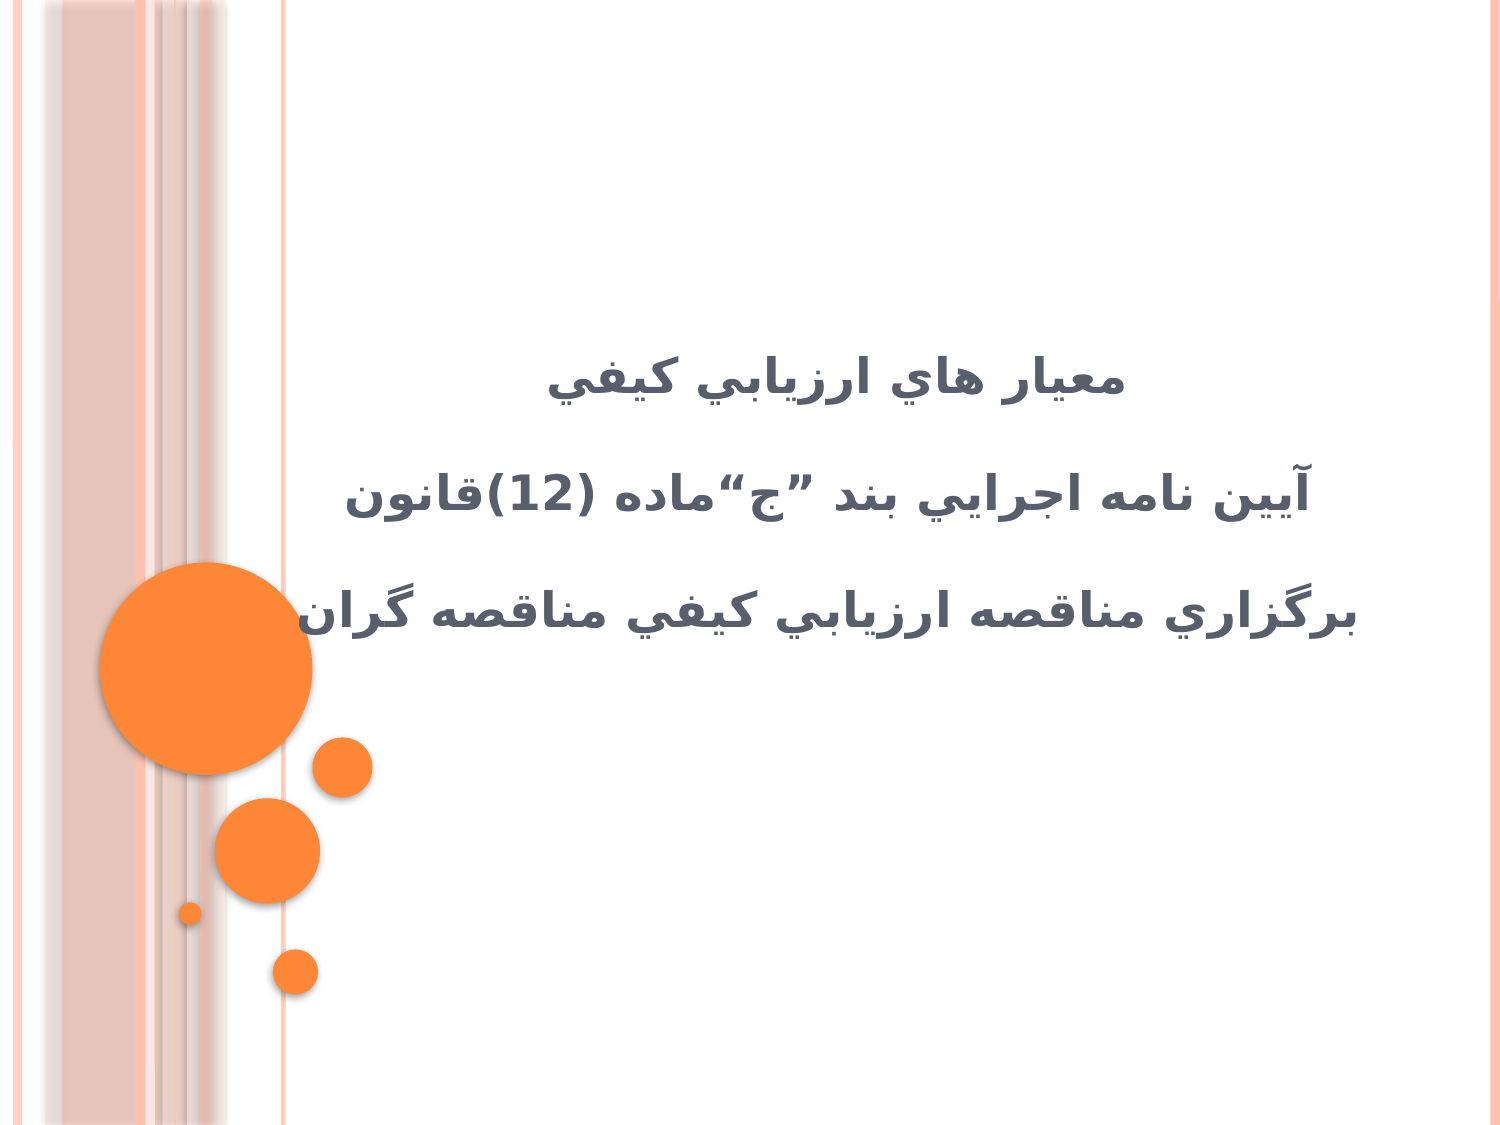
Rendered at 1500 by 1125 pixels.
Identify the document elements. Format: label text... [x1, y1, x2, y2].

title معيار هاي ارزيابي كيفي آيين نامه اجرايي بند ”ج“ماده (12)قانون برگزاري مناقصه ارزيابي كيفي مناقصه گران [281, 199, 1376, 645]
